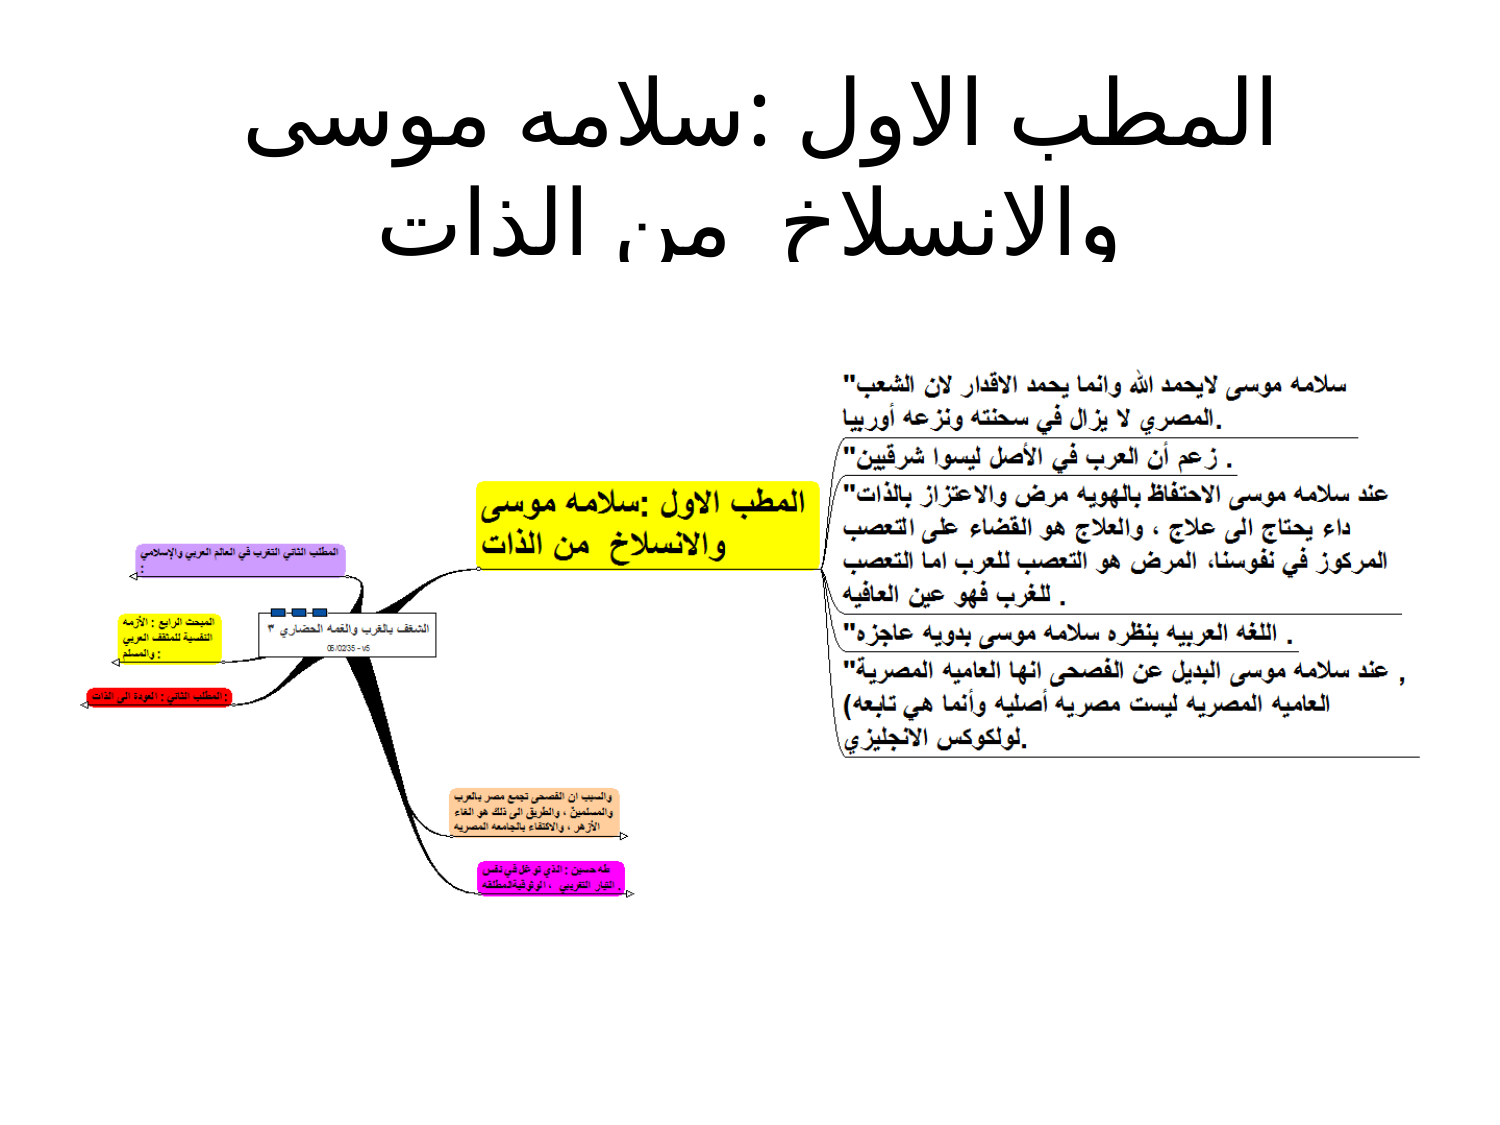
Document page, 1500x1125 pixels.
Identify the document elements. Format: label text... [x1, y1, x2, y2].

picture [74, 262, 1426, 1005]
title المطب الاول :سلامه موسى والانسلاخ من الذات [75, 46, 1425, 262]
